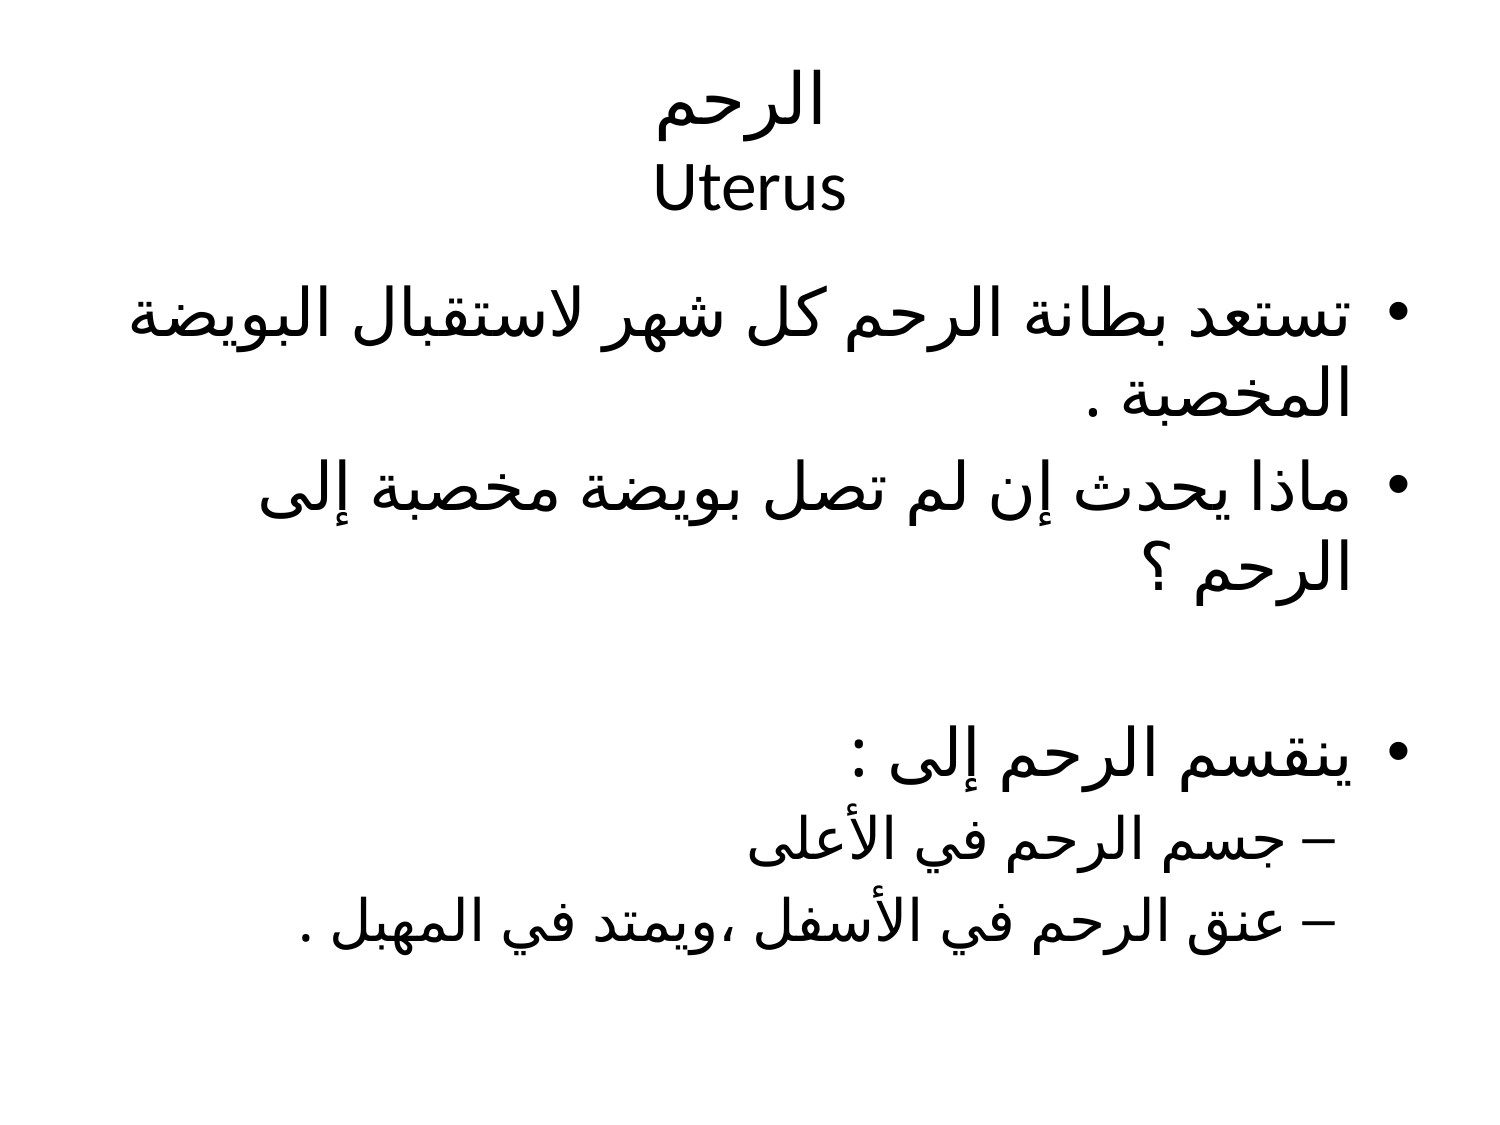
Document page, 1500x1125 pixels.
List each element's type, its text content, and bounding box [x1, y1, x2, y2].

list تستعد بطانة الرحم كل شهر لاستقبال البويضة المخصبة . ماذا يحدث إن لم تصل بويضة مخصبة إلى الرحم ؟ ينقسم الرحم إلى : جسم الرحم في الأعلى عنق الرحم في الأسفل ،ويمتد في المهبل . [75, 262, 1425, 1005]
title الرحم Uterus [75, 45, 1425, 233]
